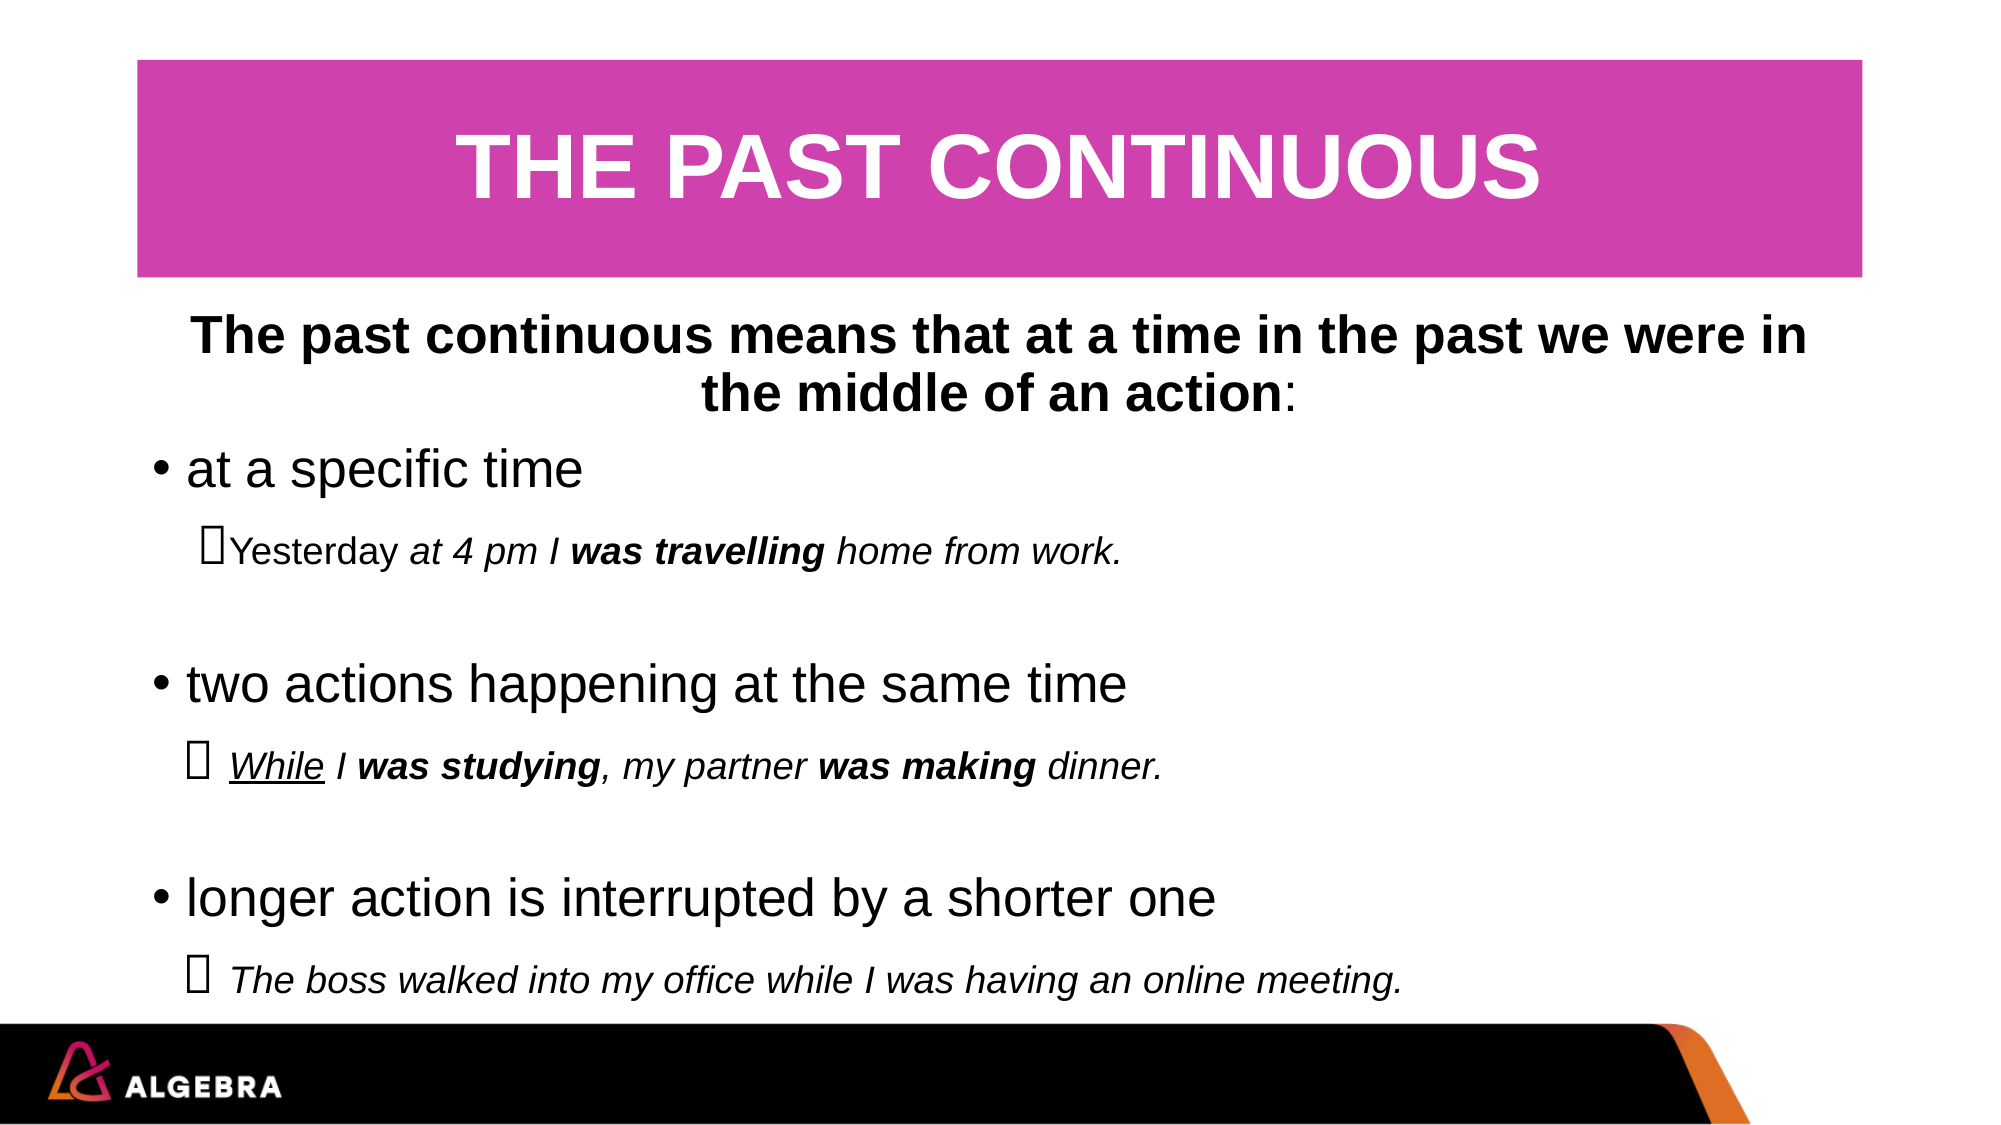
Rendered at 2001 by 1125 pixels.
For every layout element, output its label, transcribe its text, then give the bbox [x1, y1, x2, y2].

picture [0, 1023, 1958, 1125]
title THE PAST CONTINUOUS [137, 59, 1863, 278]
list The past continuous means that at a time in the past we were in the middle of an action: at a specific time Yesterday at 4 pm I was travelling home from work. two actions happening at the same time  While I was studying, my partner was making dinner. longer action is interrupted by a shorter one  The boss walked into my office while I was having an online meeting. [137, 299, 1863, 1014]
